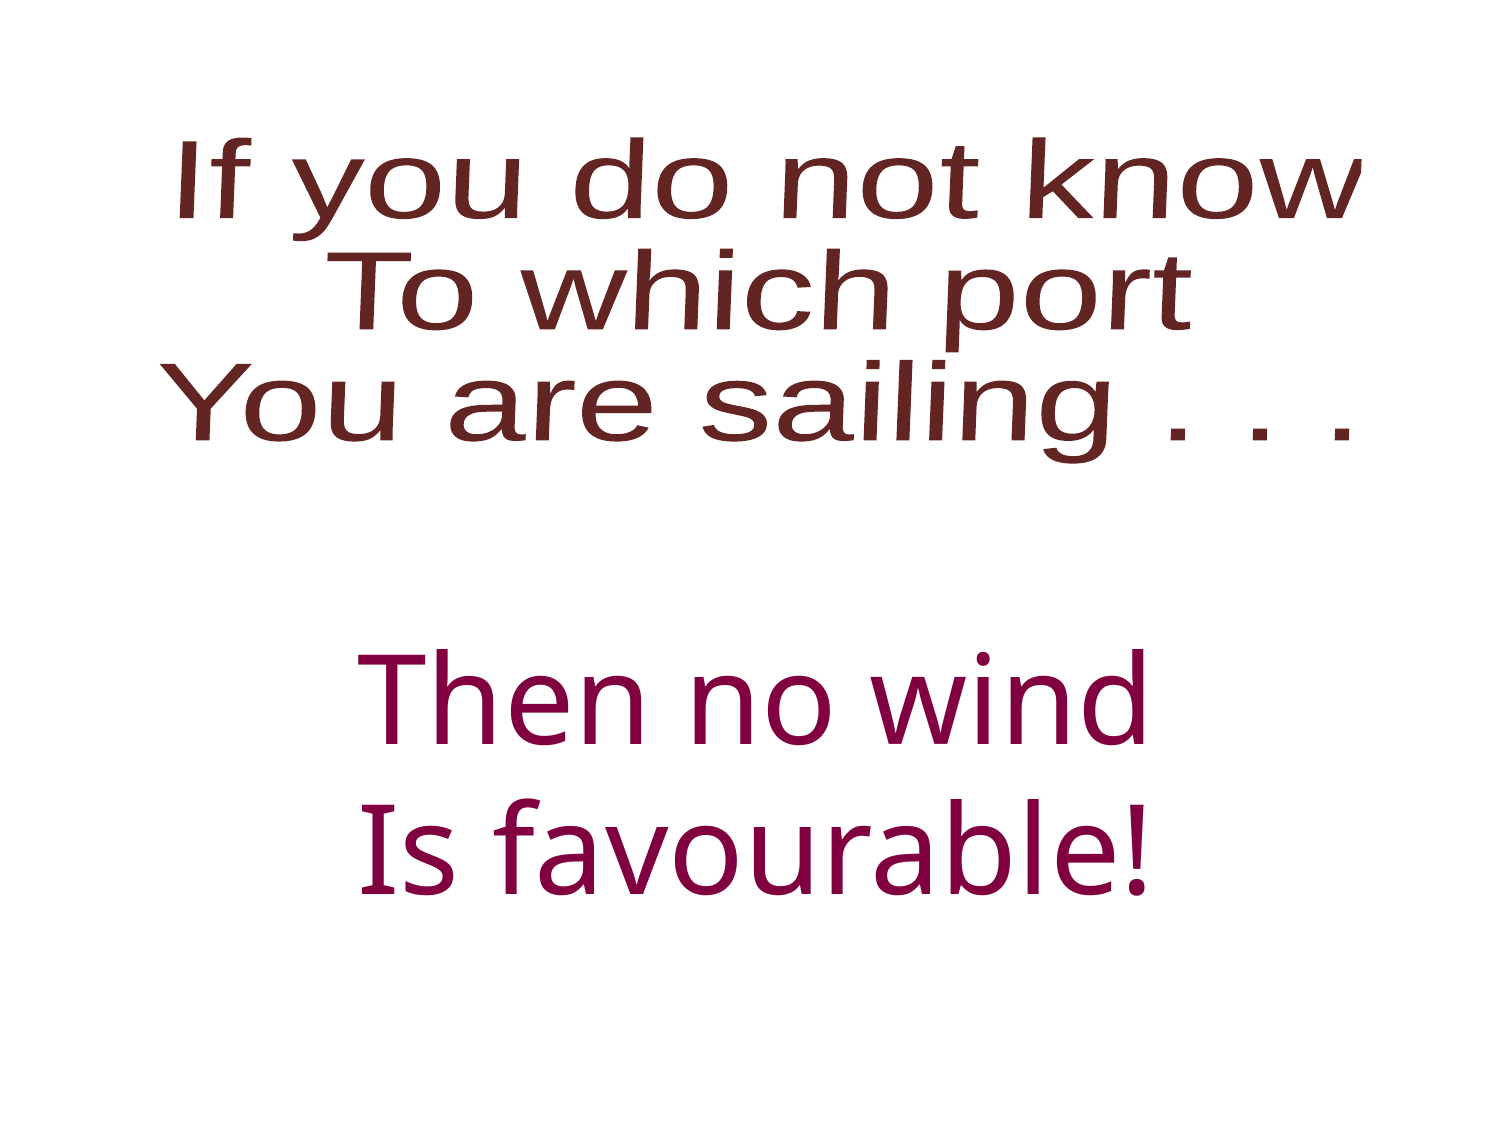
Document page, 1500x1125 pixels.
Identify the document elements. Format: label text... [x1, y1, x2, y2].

text_box Then no wind Is favourable! [162, 612, 1350, 928]
